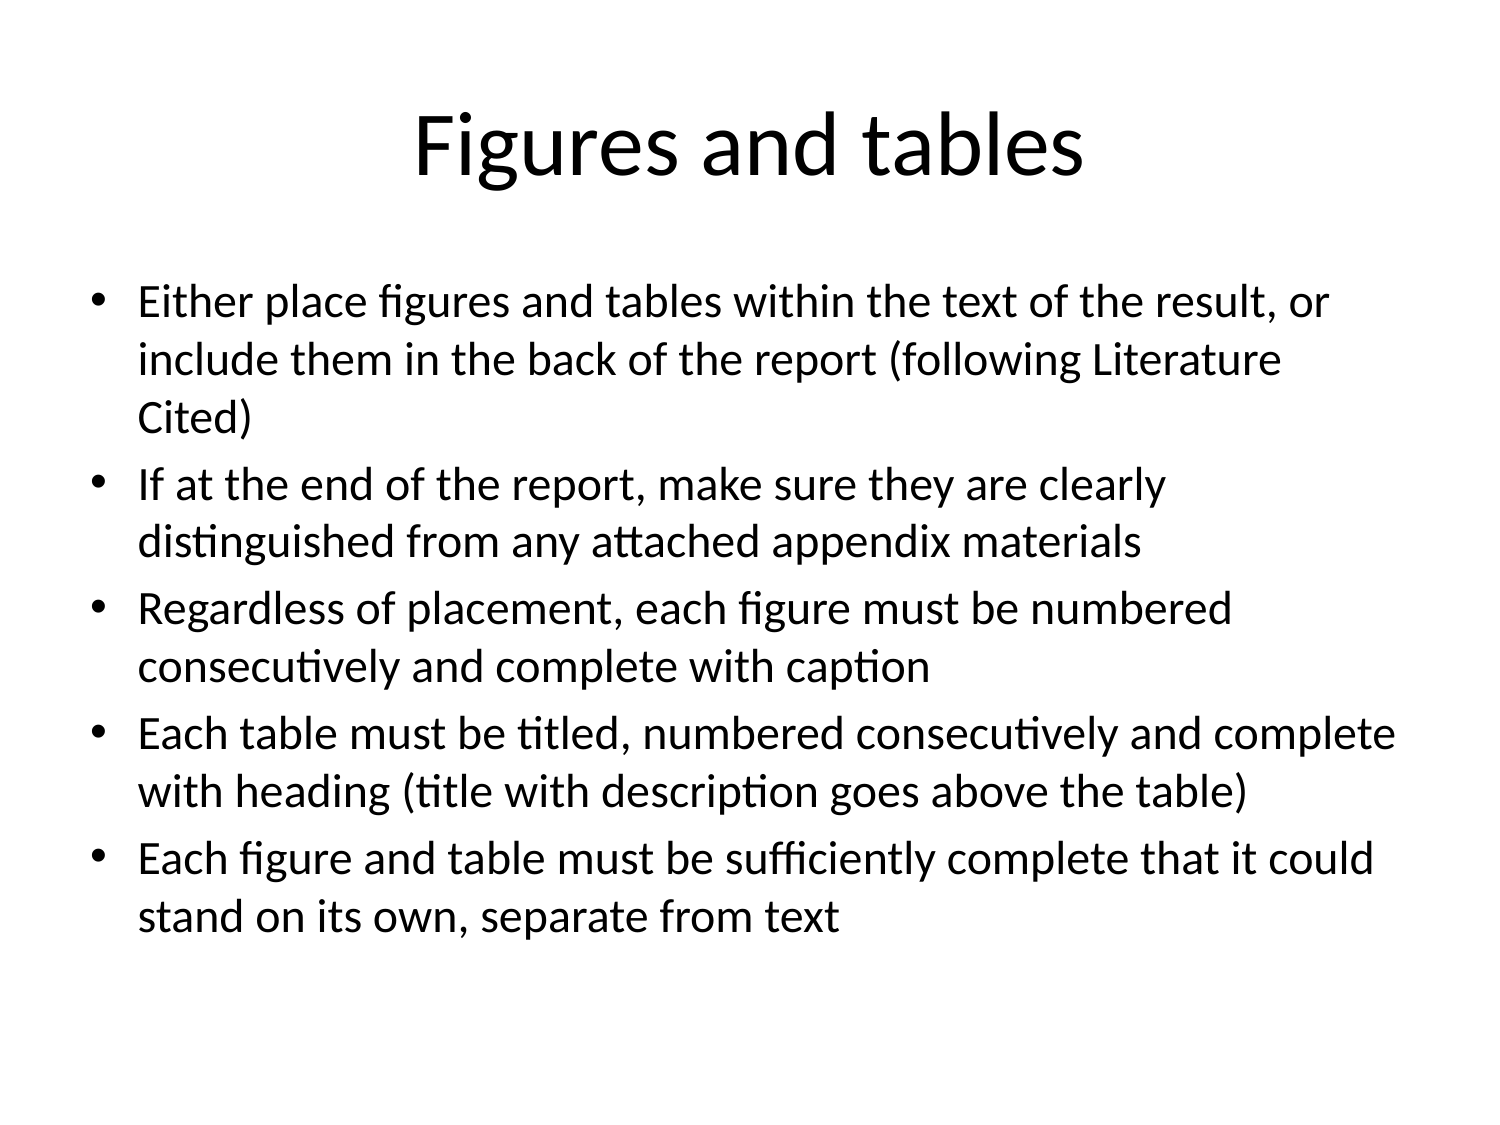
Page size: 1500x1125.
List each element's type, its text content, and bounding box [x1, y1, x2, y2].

title Figures and tables [75, 45, 1425, 233]
list Either place figures and tables within the text of the result, or include them in the back of the report (following Literature Cited) If at the end of the report, make sure they are clearly distinguished from any attached appendix materials Regardless of placement, each figure must be numbered consecutively and complete with caption Each table must be titled, numbered consecutively and complete with heading (title with description goes above the table) Each figure and table must be sufficiently complete that it could stand on its own, separate from text [75, 262, 1425, 1005]
